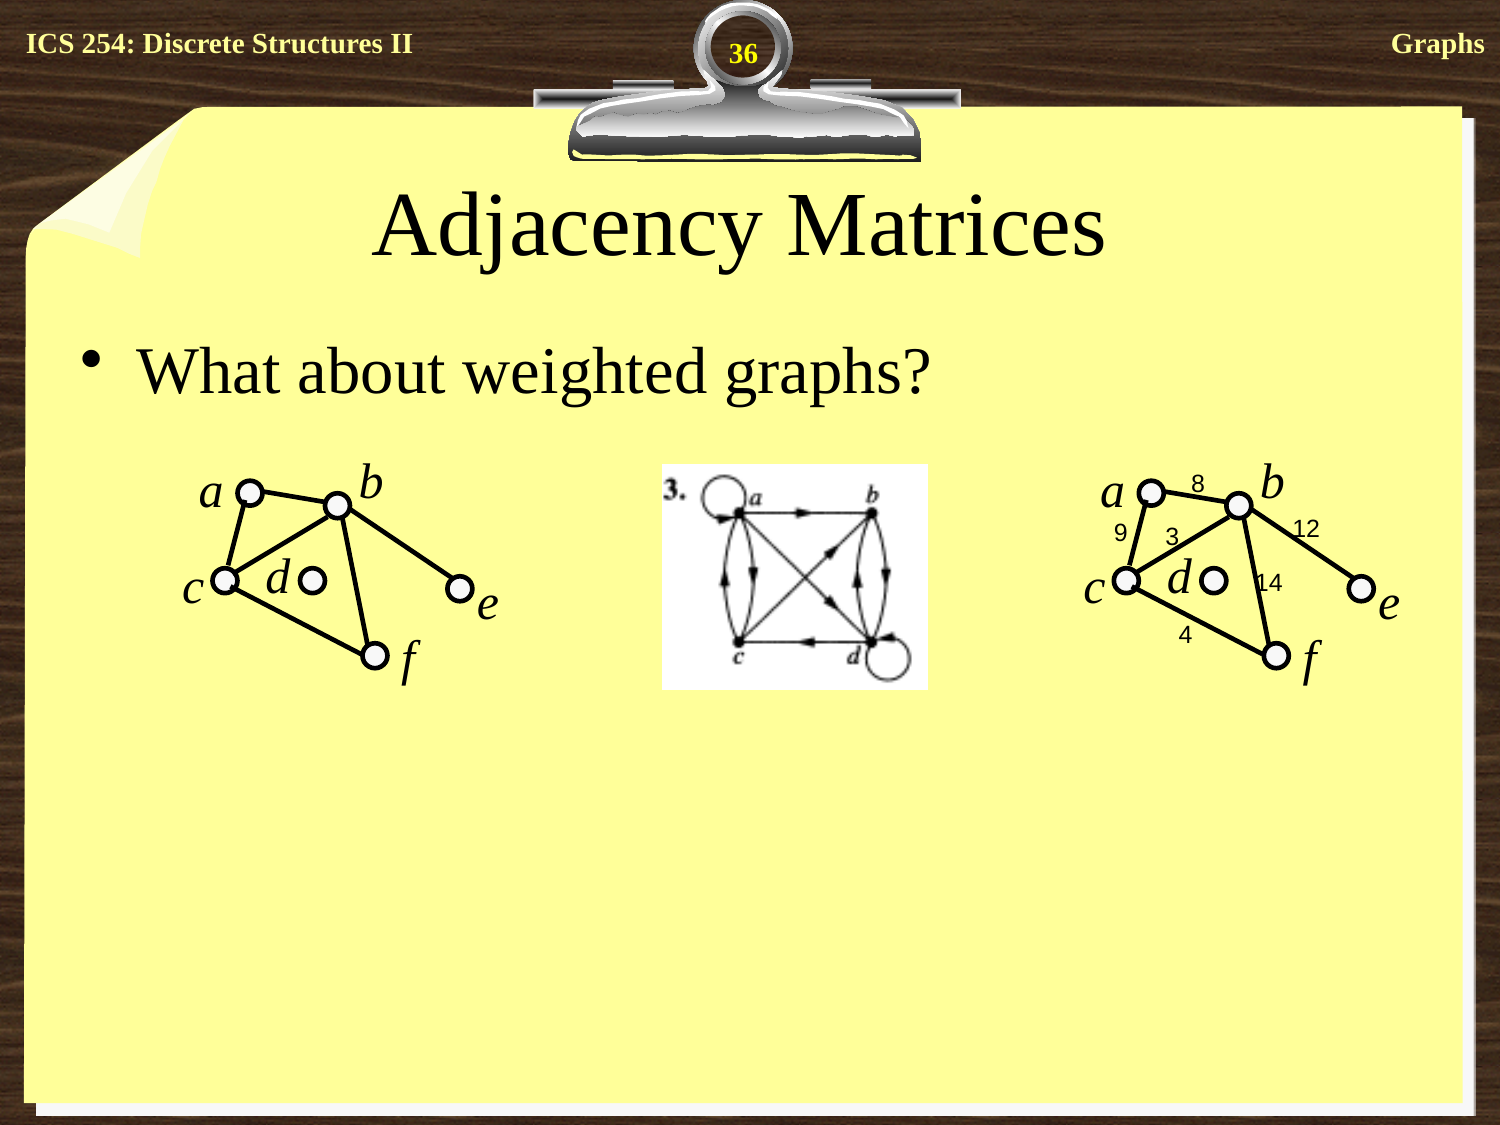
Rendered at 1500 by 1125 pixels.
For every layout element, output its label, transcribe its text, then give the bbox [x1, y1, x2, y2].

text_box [1068, 440, 1416, 693]
title Adjacency Matrices [77, 125, 1403, 313]
list What about weighted graphs? [64, 318, 1405, 975]
picture [661, 464, 928, 690]
slide_number 36 [394, 18, 774, 84]
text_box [166, 440, 515, 693]
picture [673, 84, 708, 89]
picture [0, 0, 1500, 1125]
